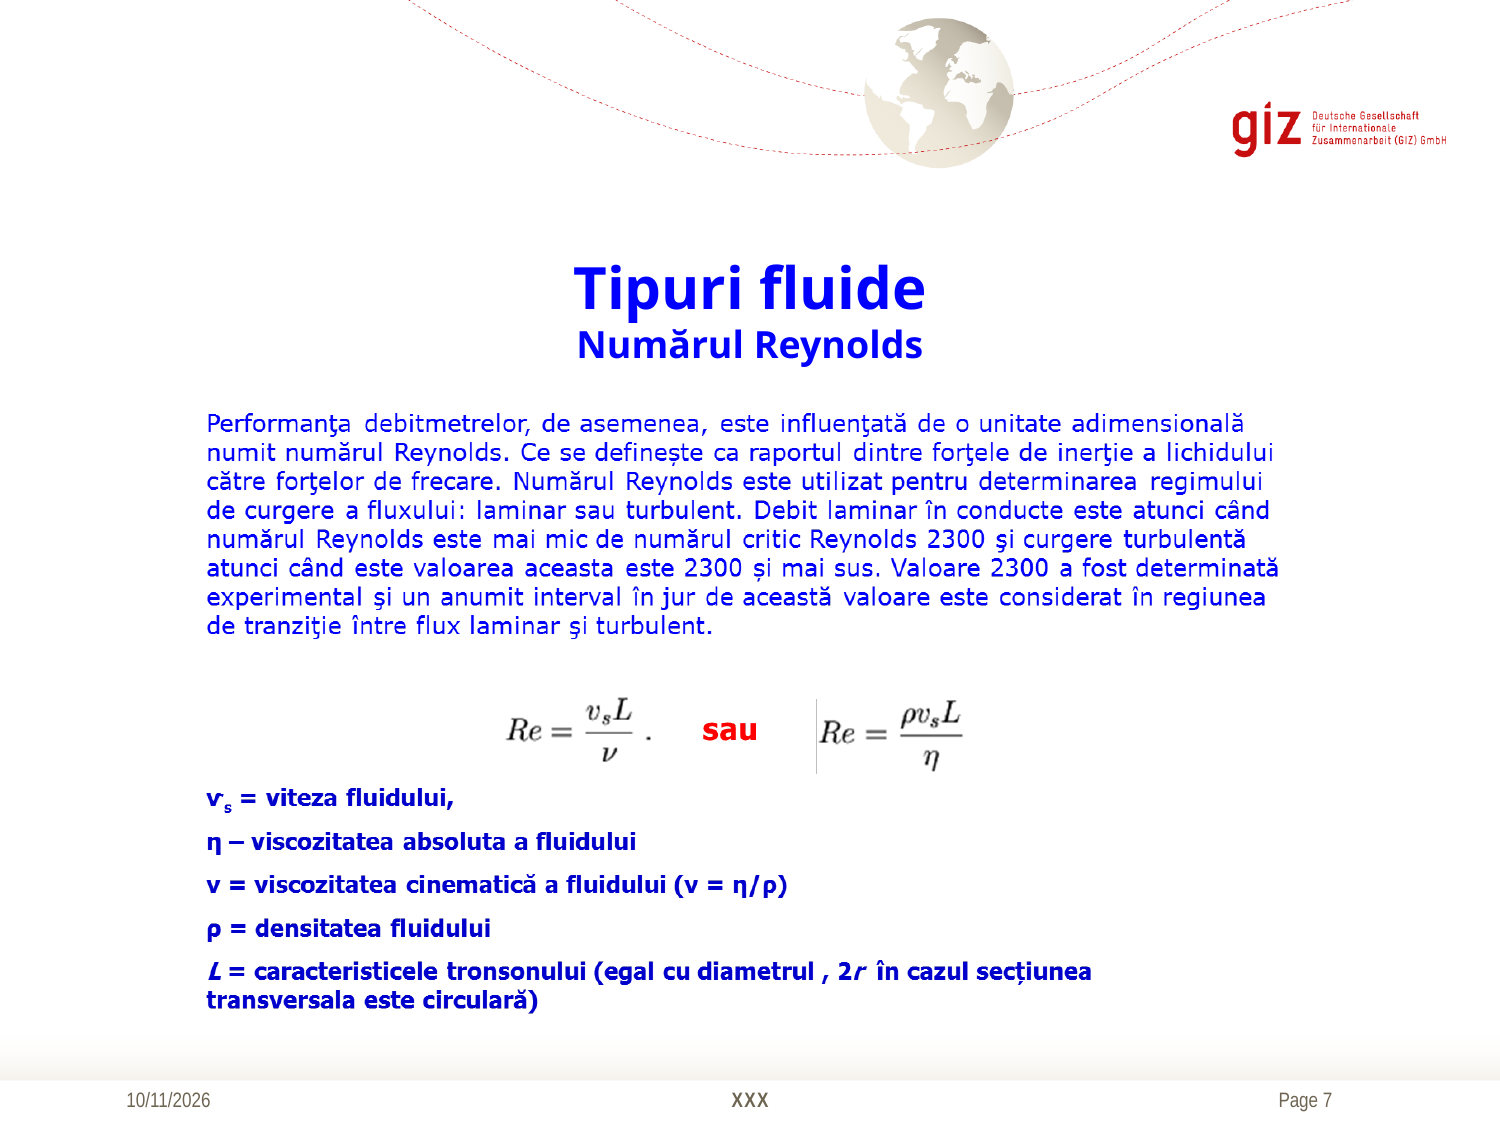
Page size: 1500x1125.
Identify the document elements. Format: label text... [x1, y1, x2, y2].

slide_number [111, 1079, 325, 1121]
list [192, 401, 1308, 1028]
footer XXX [469, 1079, 1031, 1121]
picture [0, 0, 1500, 184]
picture [0, 959, 1500, 1081]
title Tipuri fluide Numărul Reynolds [111, 243, 1389, 345]
